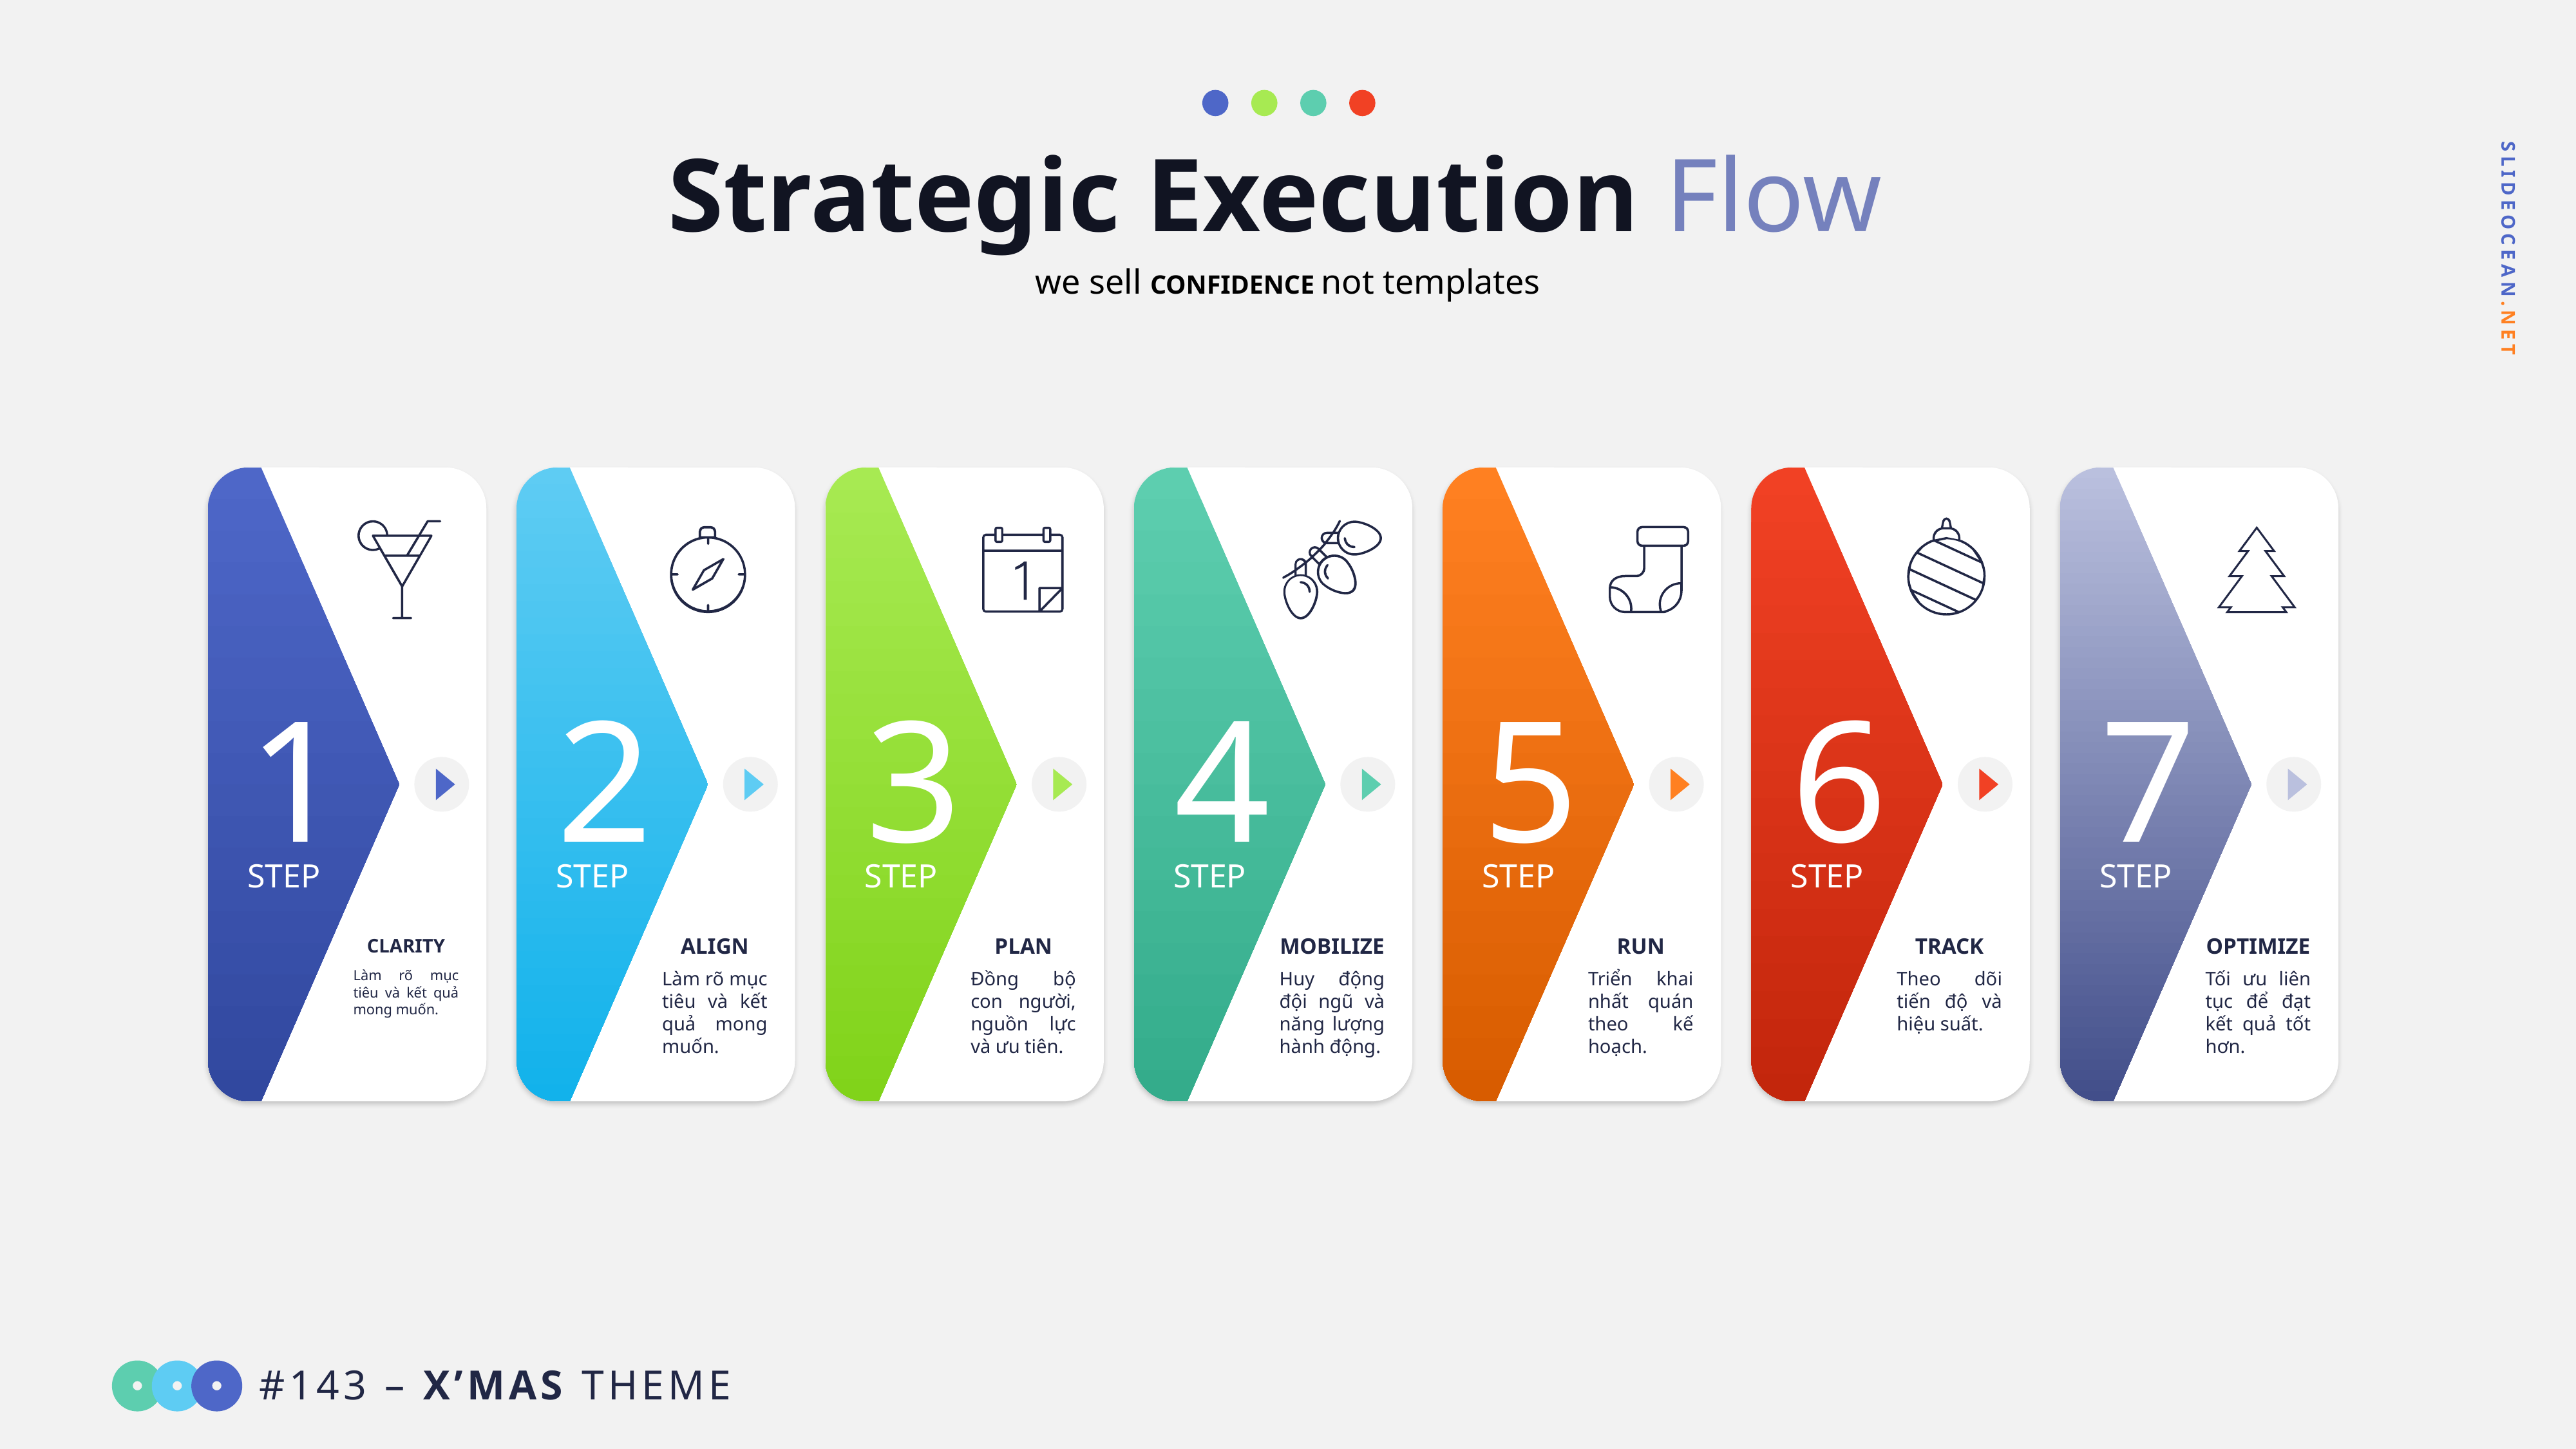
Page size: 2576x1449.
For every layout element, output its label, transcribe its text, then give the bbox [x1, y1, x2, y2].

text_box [207, 467, 400, 1102]
text_box [245, 466, 488, 929]
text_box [1443, 467, 1634, 1102]
text_box [1943, 517, 1986, 616]
text_box [708, 526, 746, 614]
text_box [1251, 927, 1413, 1063]
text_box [723, 757, 778, 812]
text_box [1299, 89, 1327, 117]
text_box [1649, 757, 1704, 812]
text_box Strategic Execution Flow [658, 126, 1918, 257]
text_box [400, 520, 442, 620]
text_box [1326, 554, 1357, 594]
text_box we sell CONFIDENCE not templates [1026, 255, 1550, 306]
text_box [825, 467, 1017, 1102]
text_box [245, 1023, 488, 1103]
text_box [1869, 927, 2030, 1040]
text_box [2266, 757, 2322, 812]
text_box [554, 466, 796, 1103]
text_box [2060, 467, 2251, 1102]
text_box [1250, 89, 1278, 117]
text_box [1788, 466, 2031, 1103]
text_box [1480, 466, 1722, 1103]
text_box [1634, 526, 1690, 614]
text_box [1348, 89, 1376, 117]
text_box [516, 467, 708, 1102]
text_box [2251, 526, 2297, 614]
text_box [862, 466, 1104, 1103]
text_box [1017, 526, 1064, 613]
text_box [414, 757, 469, 812]
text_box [943, 927, 1104, 1063]
text_box [2097, 466, 2340, 1103]
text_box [2177, 927, 2339, 1063]
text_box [1560, 927, 1721, 1063]
text_box [1326, 520, 1382, 556]
text_box [1201, 89, 1229, 117]
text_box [325, 929, 488, 1023]
text_box #143 – X’MAS THEME [259, 1359, 1142, 1408]
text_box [1133, 467, 1326, 1102]
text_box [1032, 757, 1087, 812]
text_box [1957, 757, 2012, 812]
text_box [1751, 467, 1943, 1102]
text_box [1340, 757, 1396, 812]
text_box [634, 927, 795, 1063]
text_box [1171, 466, 1414, 1103]
